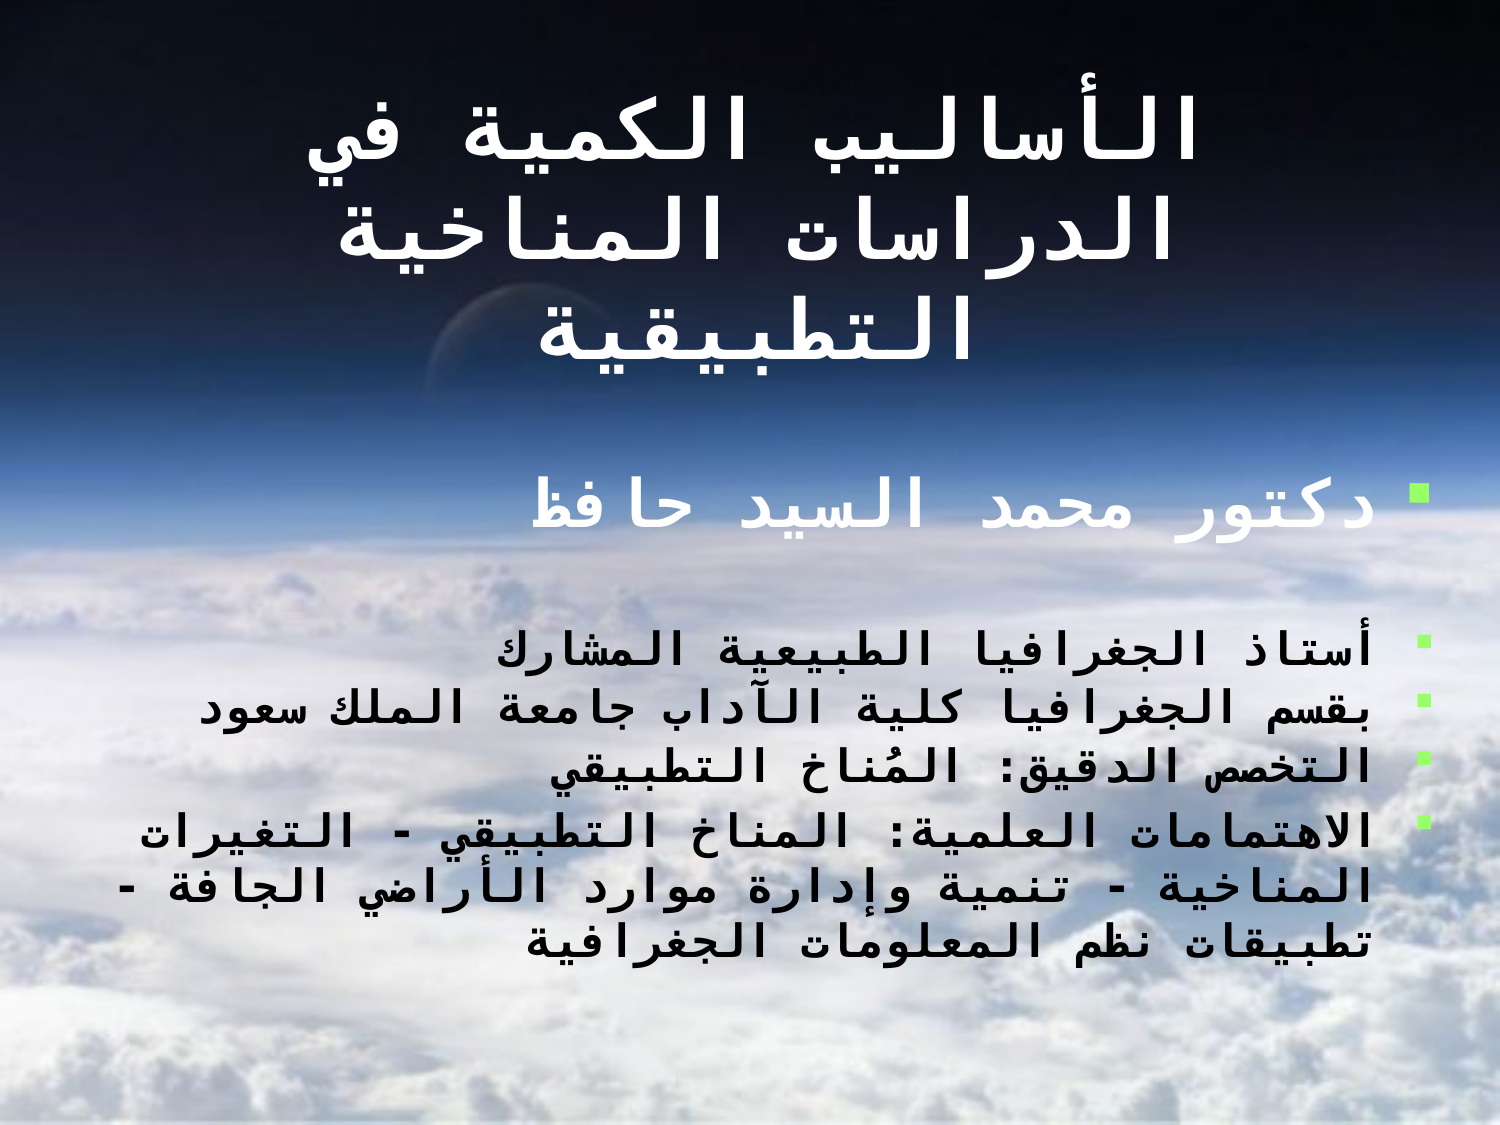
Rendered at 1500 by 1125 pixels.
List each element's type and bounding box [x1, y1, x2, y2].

list [0, 0, 1500, 1125]
